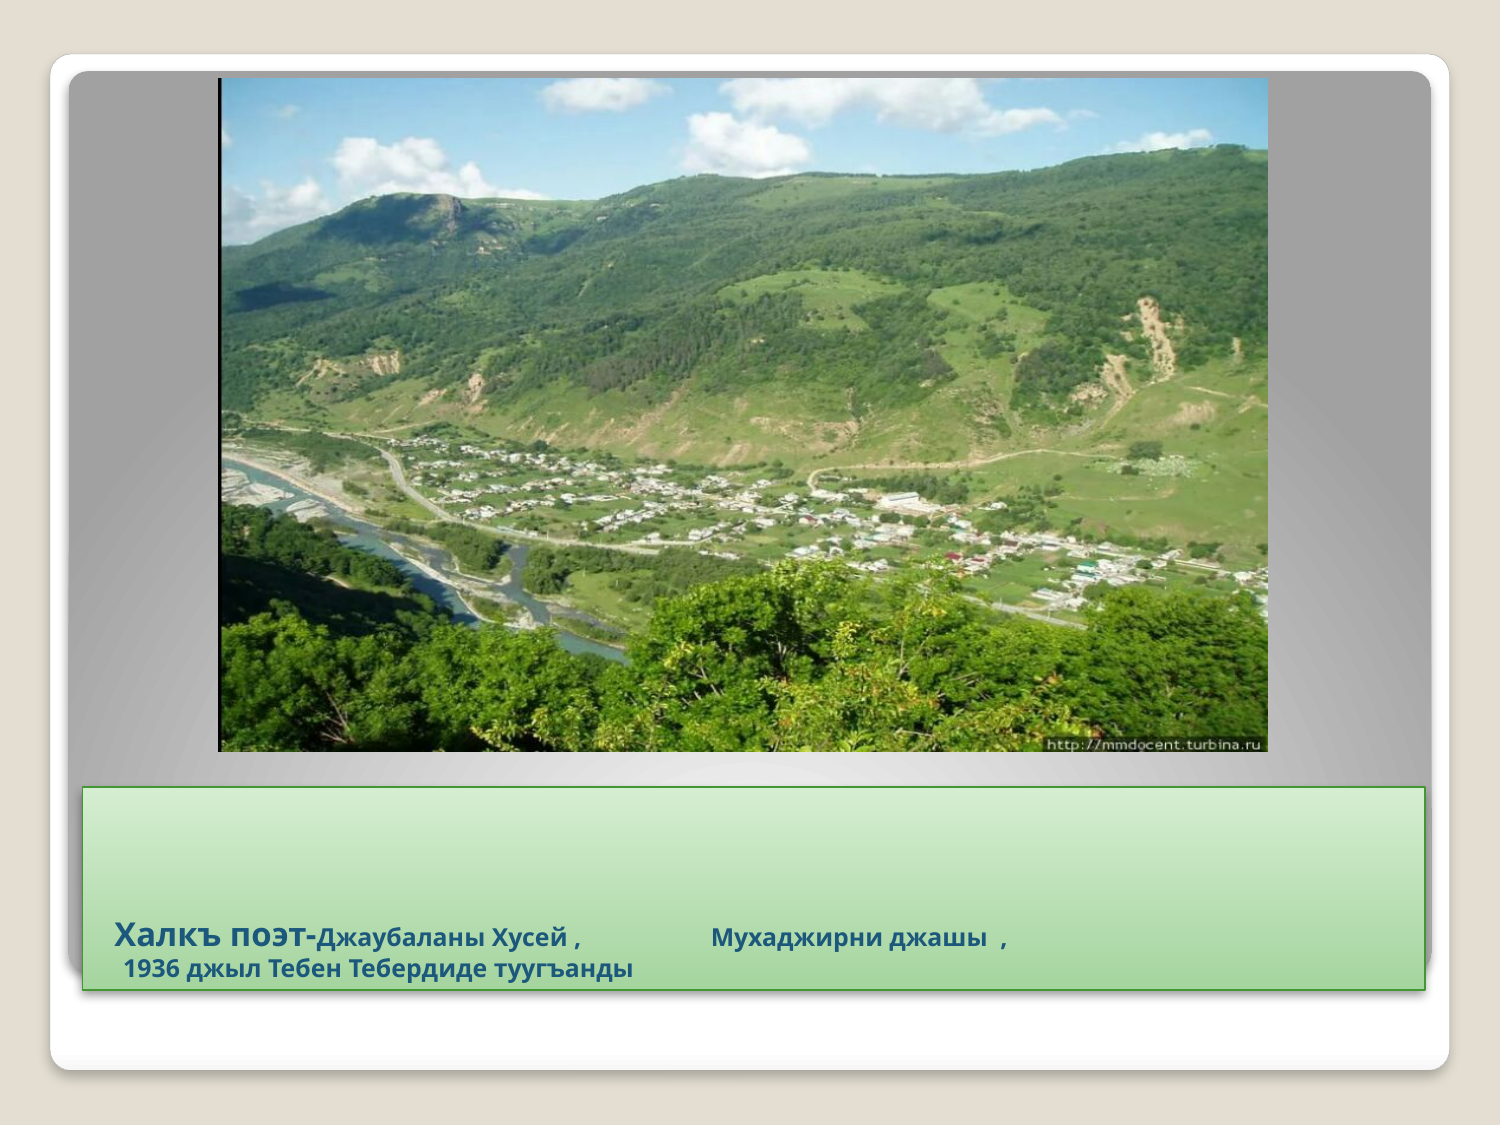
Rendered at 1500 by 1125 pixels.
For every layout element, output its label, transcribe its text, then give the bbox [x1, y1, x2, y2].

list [218, 77, 1268, 752]
title Халкъ поэт-Джаубаланы Хусей , Мухаджирни джашы , 1936 джыл Тебен Тебердиде туугъанды [82, 786, 1426, 991]
